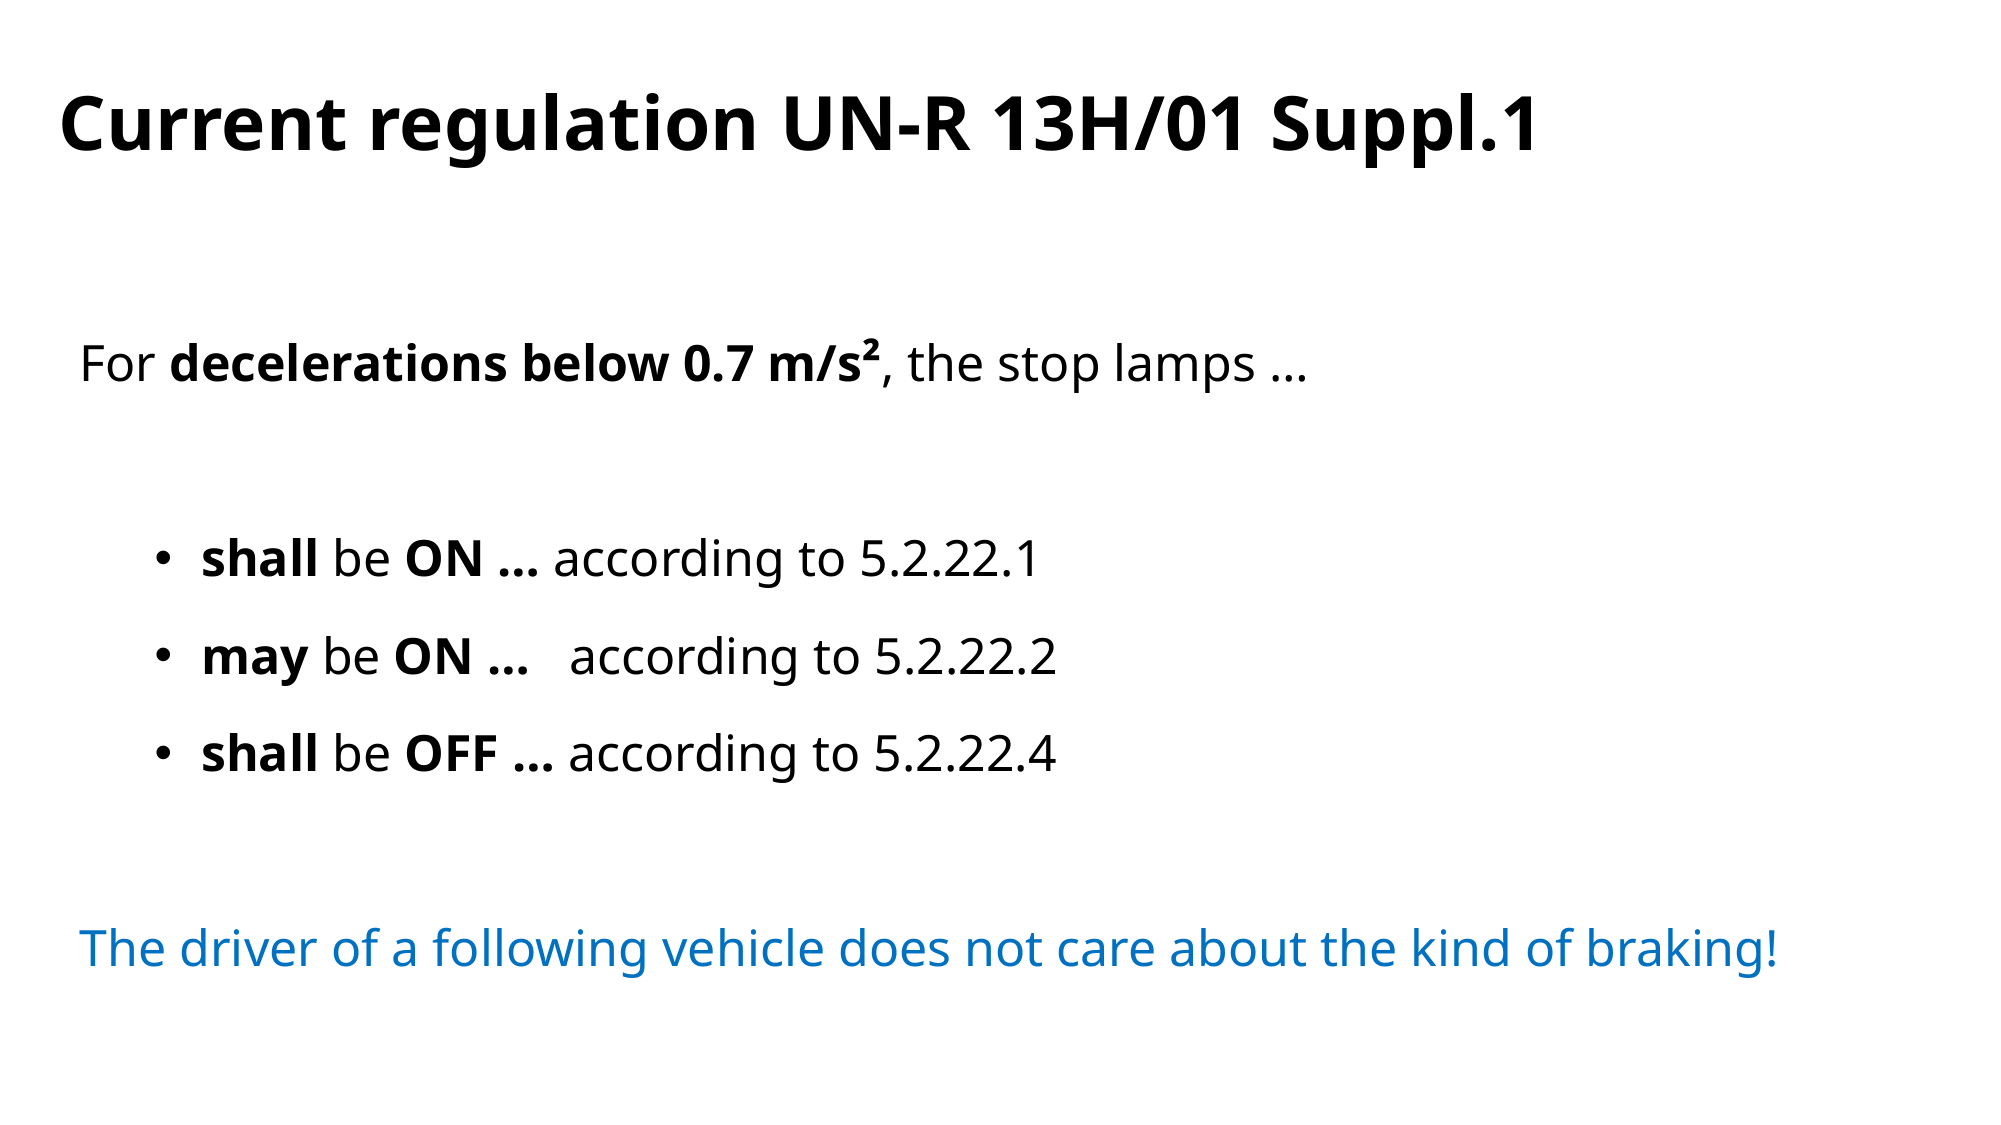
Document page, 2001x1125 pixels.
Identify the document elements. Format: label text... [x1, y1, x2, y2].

text_box For decelerations below 0.7 m/s², the stop lamps … shall be ON … according to 5.2.22.1 may be ON … according to 5.2.22.2 shall be OFF … according to 5.2.22.4 The driver of a following vehicle does not care about the kind of braking! [64, 324, 1929, 1082]
title Current regulation UN-R 13H/01 Suppl.1 [43, 45, 1896, 207]
